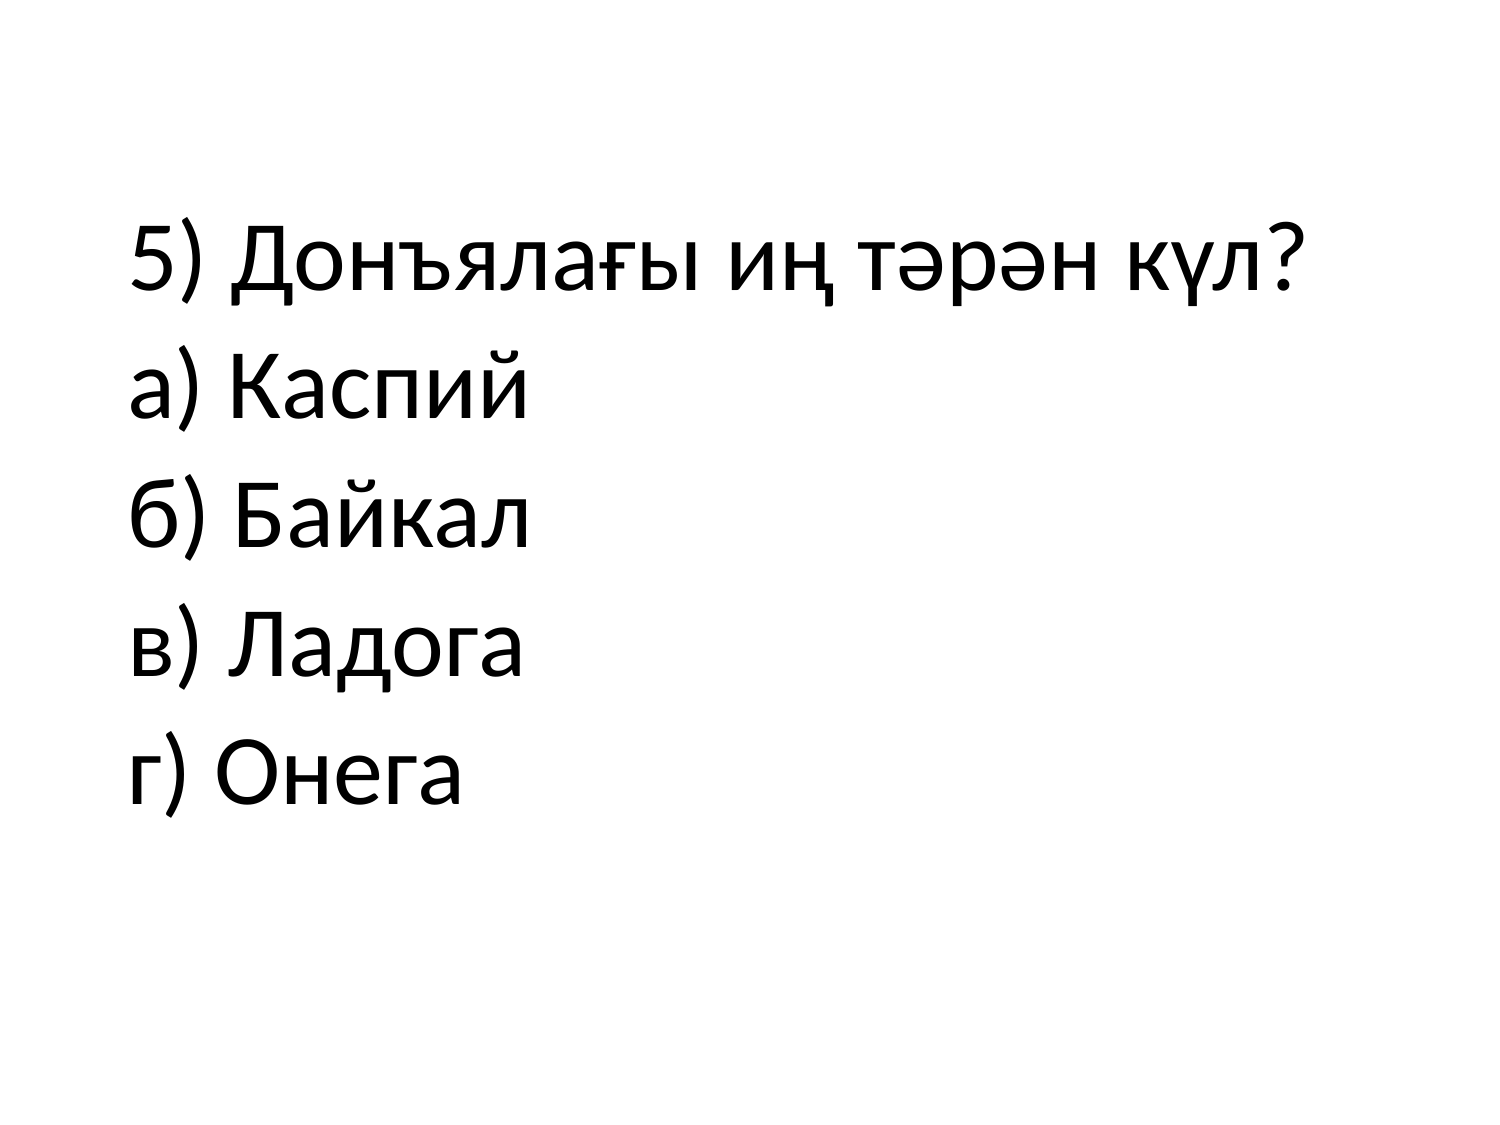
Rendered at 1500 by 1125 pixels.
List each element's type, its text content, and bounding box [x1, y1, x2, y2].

list 5) Донъялағы иң тәрән күл? а) Каспий б) Байкал в) Ладога г) Онега [112, 196, 1406, 911]
